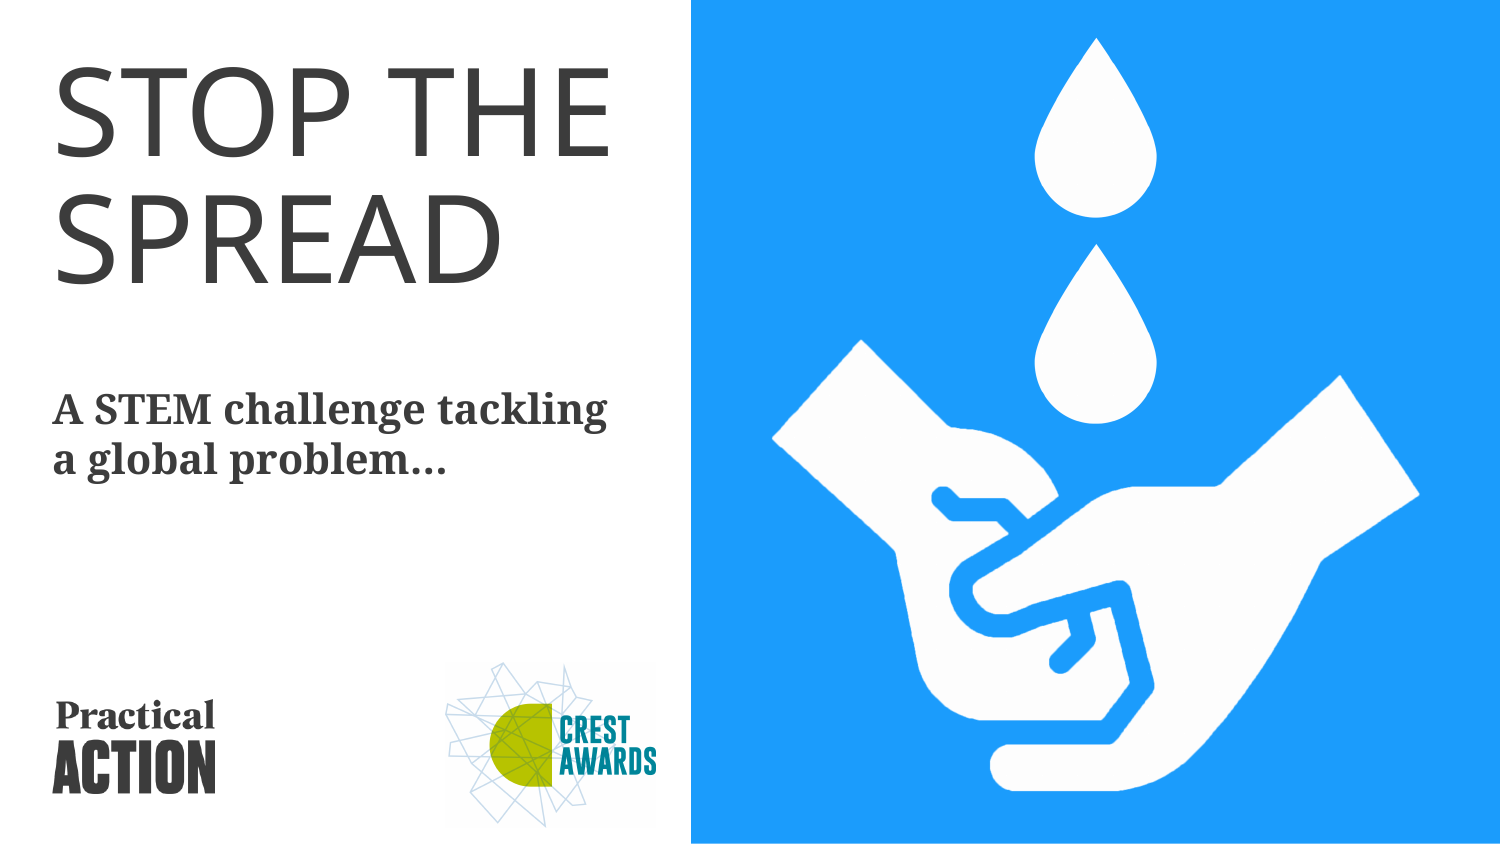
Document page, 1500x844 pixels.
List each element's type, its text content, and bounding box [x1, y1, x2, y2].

picture [759, 0, 1432, 818]
picture [52, 734, 215, 794]
picture [445, 662, 656, 829]
list A STEM challenge tackling a global problem… the spread of communicable diseases [51, 381, 622, 734]
title STOP THE SPREAD [52, 53, 621, 348]
